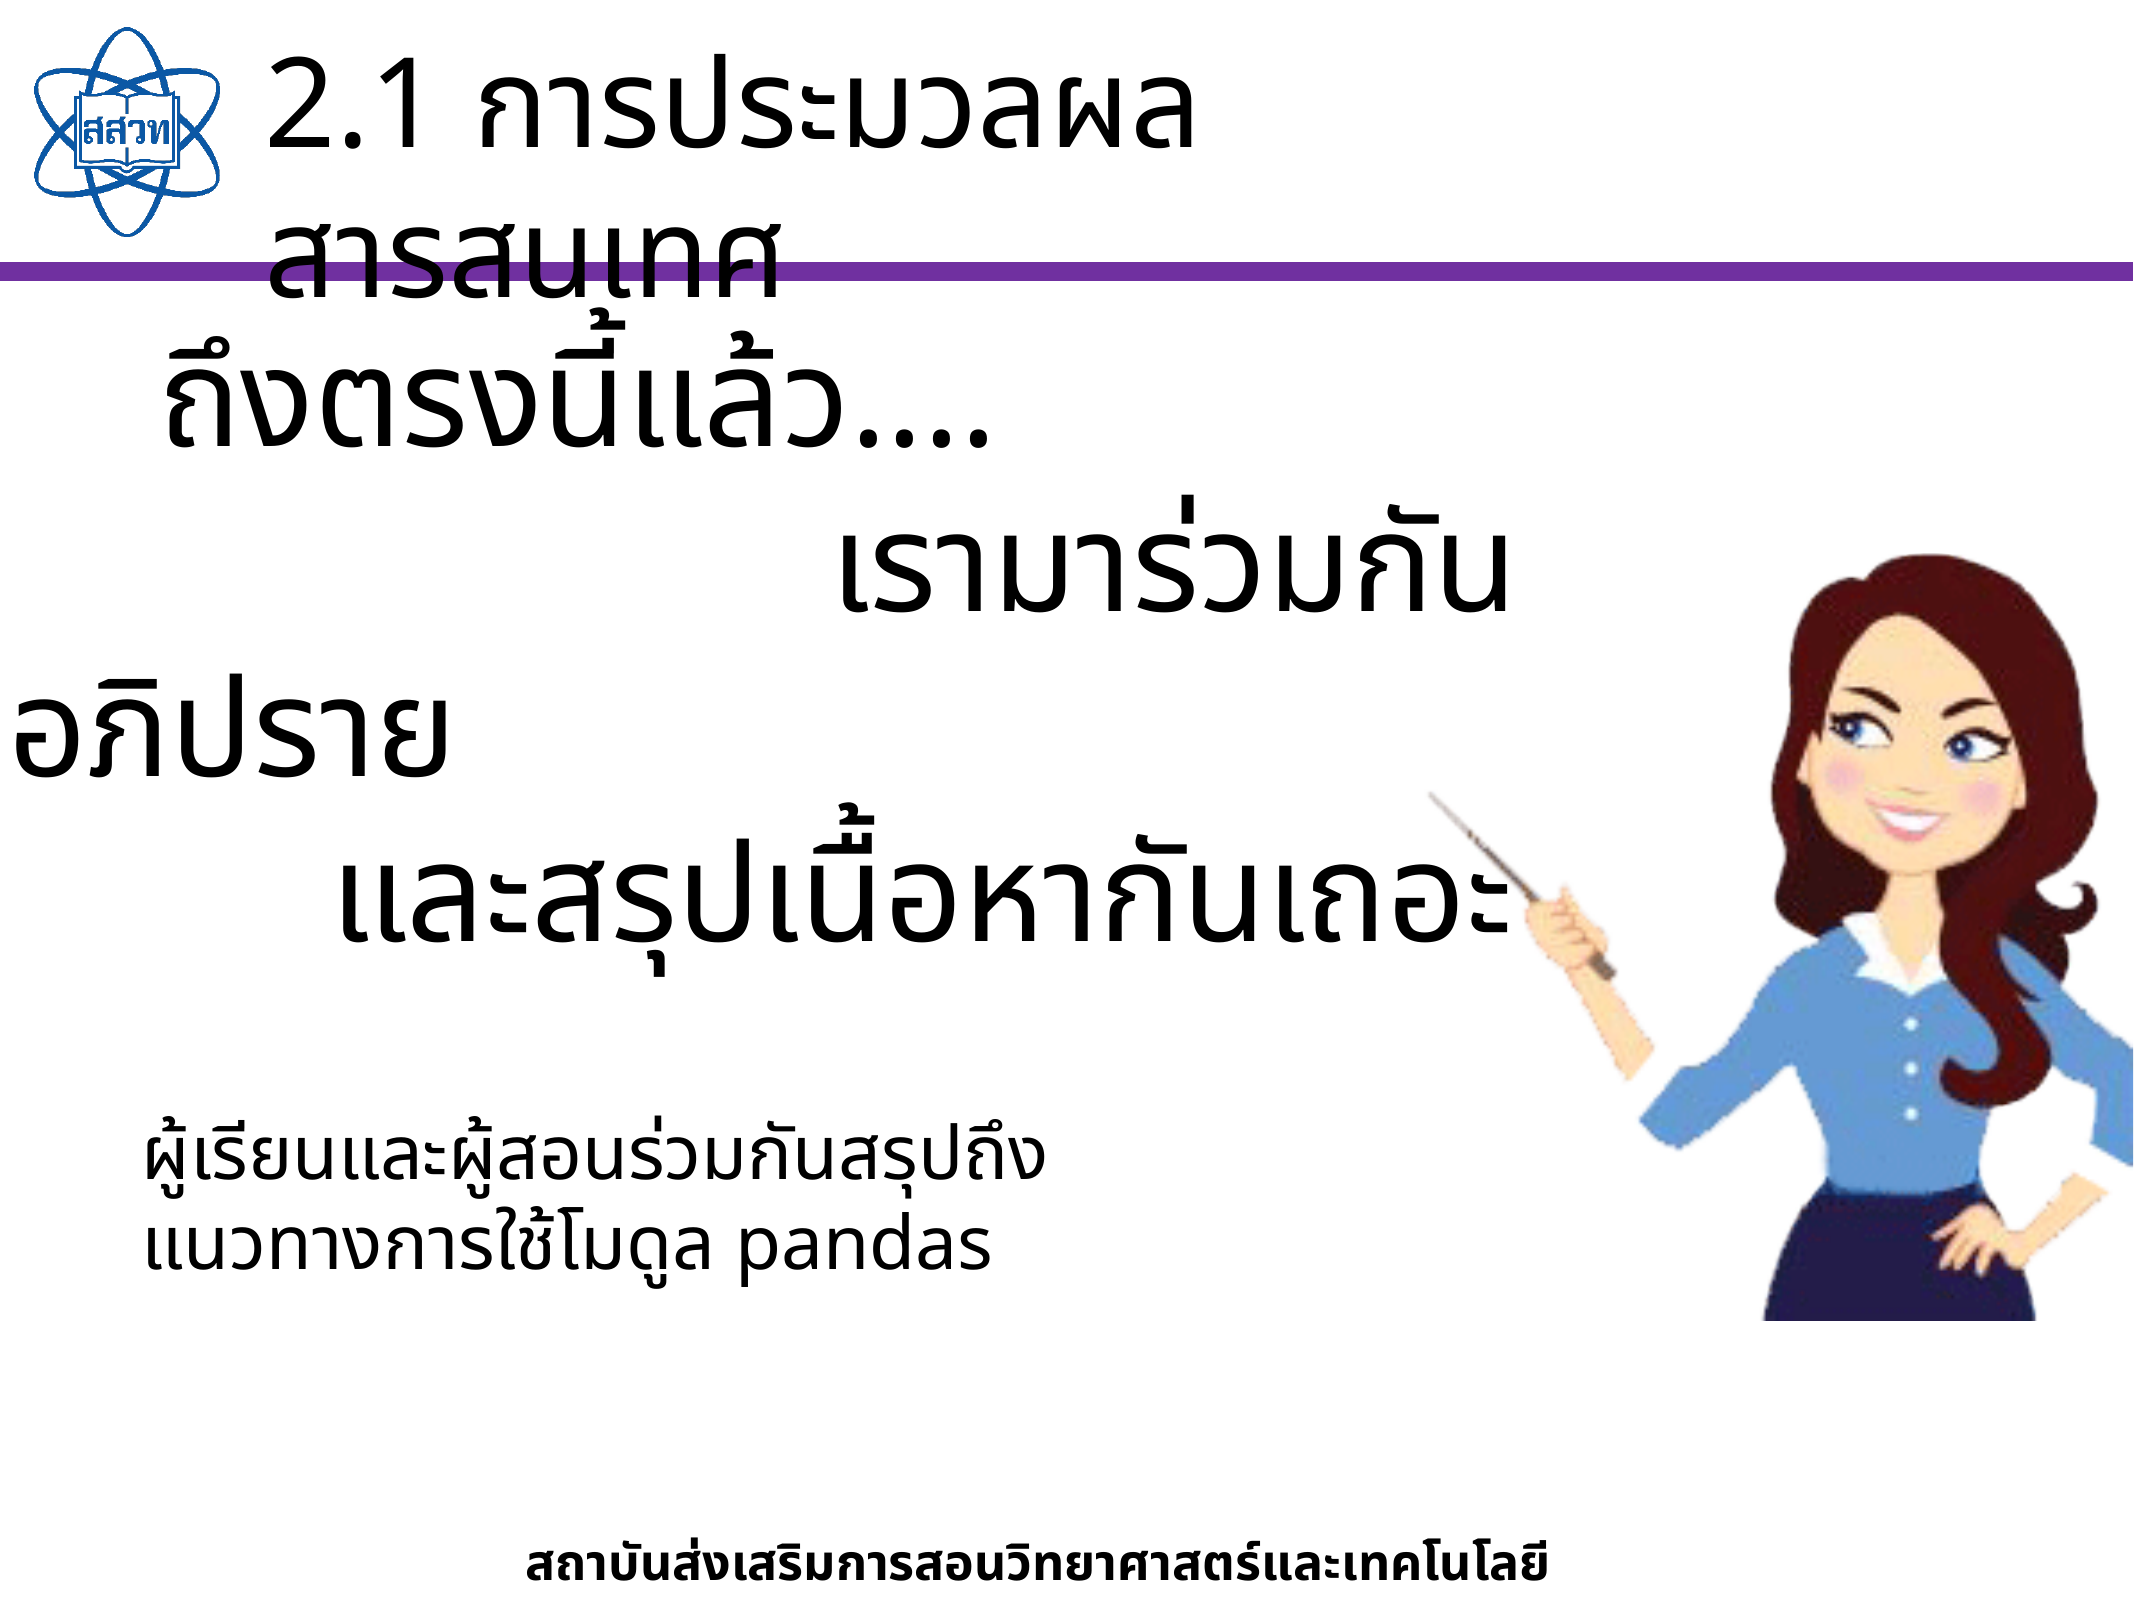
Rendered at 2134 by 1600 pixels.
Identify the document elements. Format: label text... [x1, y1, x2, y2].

text_box ผู้เรียนและผู้สอนร่วมกันสรุปถึงแนวทางการใช้โมดูล pandas [126, 1096, 1194, 1294]
picture [1398, 553, 2134, 1321]
text_box สถาบันส่งเสริมการสอนวิทยาศาสตร์และเทคโนโลยี [74, 1522, 2002, 1589]
text_box ถึงตรงนี้แล้ว.... เรามาร่วมกันอภิปราย และสรุปเนื้อหากันเถอะ [0, 380, 1776, 897]
text_box 2.1 การประมวลผลสารสนเทศ [256, 88, 1347, 257]
picture [33, 27, 220, 237]
